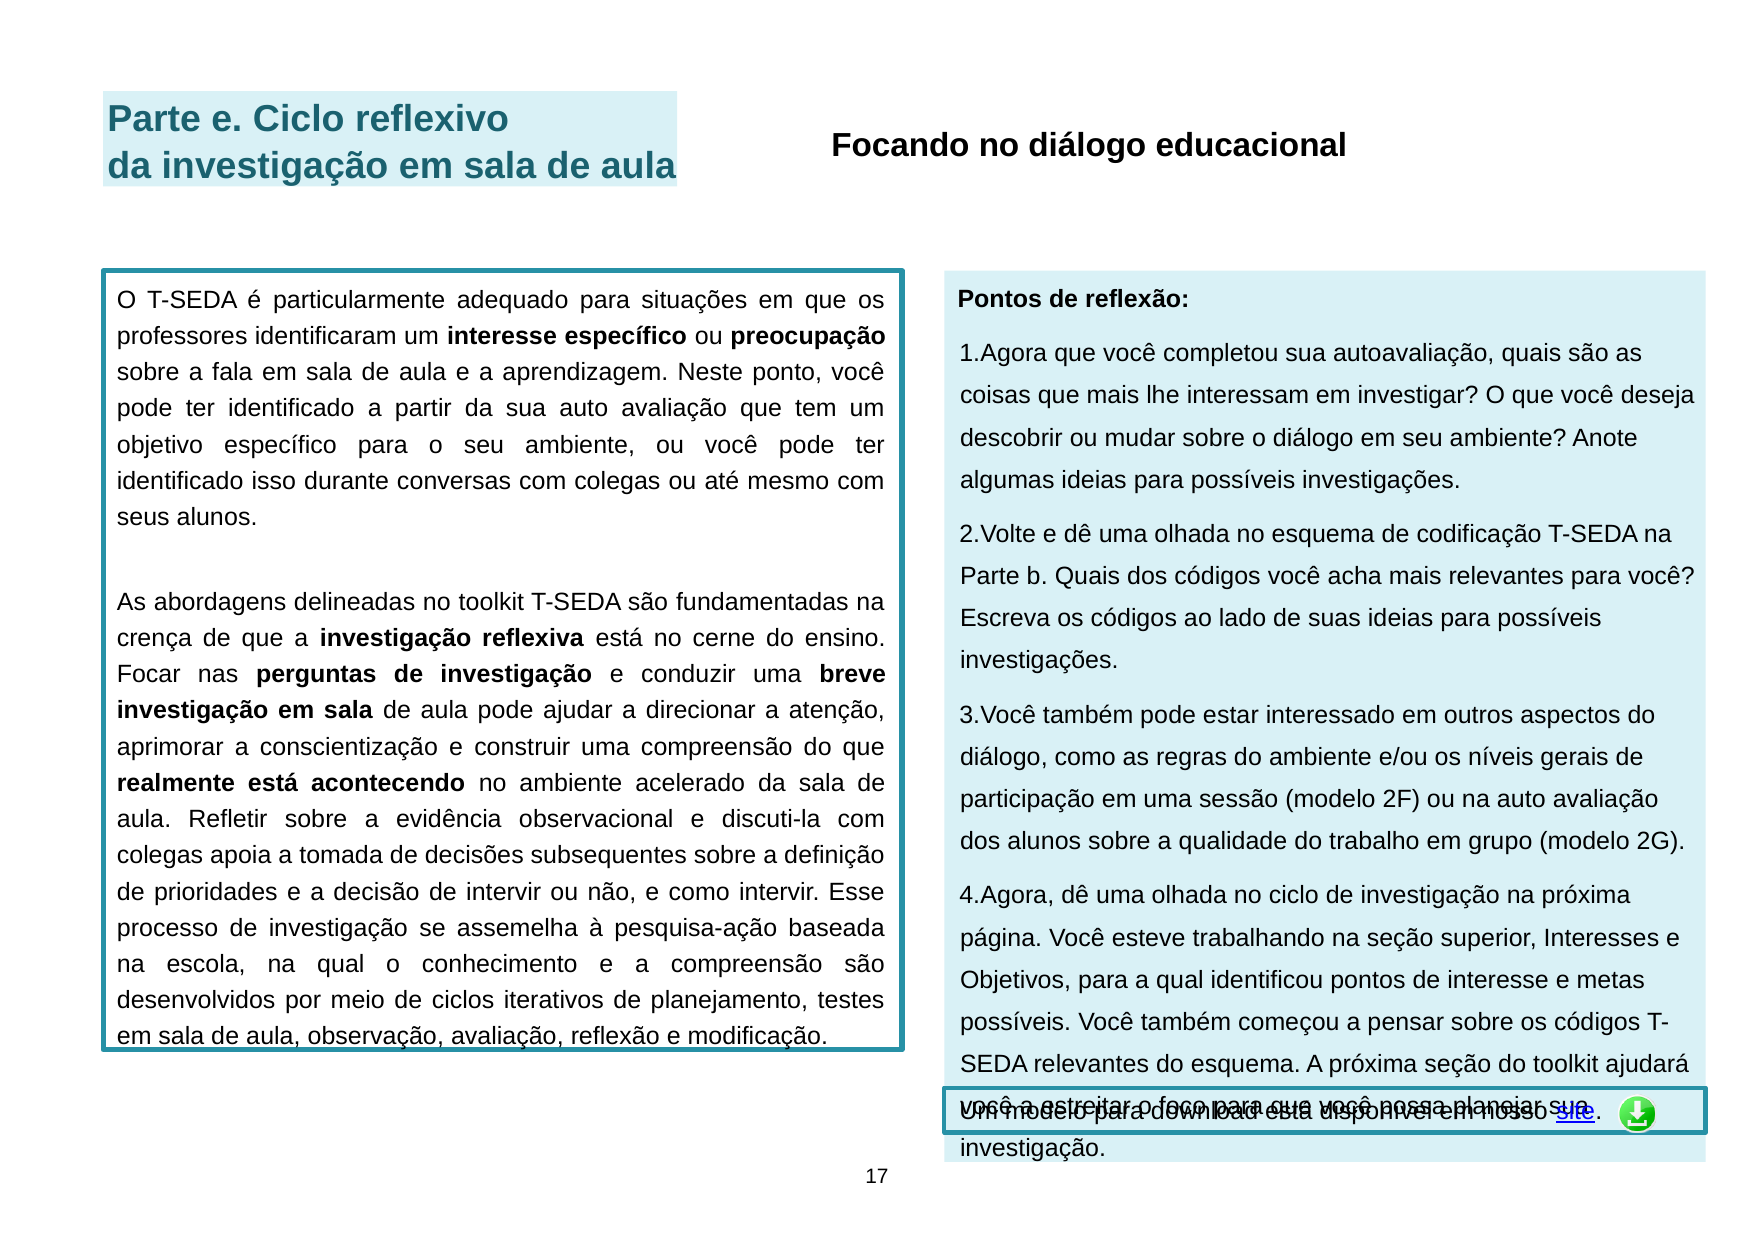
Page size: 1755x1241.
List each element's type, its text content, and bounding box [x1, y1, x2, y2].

text_box [1617, 1094, 1657, 1133]
text_box Focando no diálogo educacional [774, 114, 1452, 163]
text_box Pontos de reflexão: Agora que você completou sua autoavaliação, quais são as coisas que mais lhe interessam em investigar? O que você deseja descobrir ou mudar sobre o diálogo em seu ambiente? Anote algumas ideias para possíveis investigações. Volte e dê uma olhada no esquema de codificação T-SEDA na Parte b. Quais dos códigos você acha mais relevantes para você? Escreva os códigos ao lado de suas ideias para possíveis investigações. Você também pode estar interessado em outros aspectos do diálogo, como as regras do ambiente e/ou os níveis gerais de participação em uma sessão (modelo 2F) ou na auto avaliação dos alunos sobre a qualidade do trabalho em grupo (modelo 2G). Agora, dê uma olhada no ciclo de investigação na próxima página. Você esteve trabalhando na seção superior, Interesses e Objetivos, para a qual identificou pontos de interesse e metas possíveis. Você também começou a pensar sobre os códigos T-SEDA relevantes do esquema. A próxima seção do toolkit ajudará você a estreitar o foco para que você possa planejar sua investigação. [944, 270, 1706, 1087]
text_box Parte e. Ciclo reflexivo da investigação em sala de aula [103, 91, 678, 187]
text_box O T-SEDA é particularmente adequado para situações em que os professores identificaram um interesse específico ou preocupação sobre a fala em sala de aula e a aprendizagem. Neste ponto, você pode ter identificado a partir da sua auto avaliação que tem um objetivo específico para o seu ambiente, ou você pode ter identificado isso durante conversas com colegas ou até mesmo com seus alunos. As abordagens delineadas no toolkit T-SEDA são fundamentadas na crença de que a investigação reflexiva está no cerne do ensino. Focar nas perguntas de investigação e conduzir uma breve investigação em sala de aula pode ajudar a direcionar a atenção, aprimorar a conscientização e construir uma compreensão do que realmente está acontecendo no ambiente acelerado da sala de aula. Refletir sobre a evidência observacional e discuti-la com colegas apoia a tomada de decisões subsequentes sobre a definição de prioridades e a decisão de intervir ou não, e como intervir. Esse processo de investigação se assemelha à pesquisa-ação baseada na escola, na qual o conhecimento e a compreensão são desenvolvidos por meio de ciclos iterativos de planejamento, testes em sala de aula, observação, avaliação, reflexão e modificação. [103, 270, 903, 1050]
slide_number 17 [861, 1162, 893, 1241]
text_box Um modelo para download está disponível em nosso site. [944, 1087, 1706, 1133]
text_box Pontos de reflexão: Agora que você completou sua autoavaliação, quais são as coisas que mais lhe interessam em investigar? O que você deseja descobrir ou mudar sobre o diálogo em seu ambiente? Anote algumas ideias para possíveis investigações. Volte e dê uma olhada no esquema de codificação T-SEDA na Parte b. Quais dos códigos você acha mais relevantes para você? Escreva os códigos ao lado de suas ideias para possíveis investigações. Você também pode estar interessado em outros aspectos do diálogo, como as regras do ambiente e/ou os níveis gerais de participação em uma sessão (modelo 2F) ou na auto avaliação dos alunos sobre a qualidade do trabalho em grupo (modelo 2G). Agora, dê uma olhada no ciclo de investigação na próxima página. Você esteve trabalhando na seção superior, Interesses e Objetivos, para a qual identificou pontos de interesse e metas possíveis. Você também começou a pensar sobre os códigos T-SEDA relevantes do esquema. A próxima seção do toolkit ajudará você a estreitar o foco para que você possa planejar sua investigação. [944, 1133, 1706, 1162]
